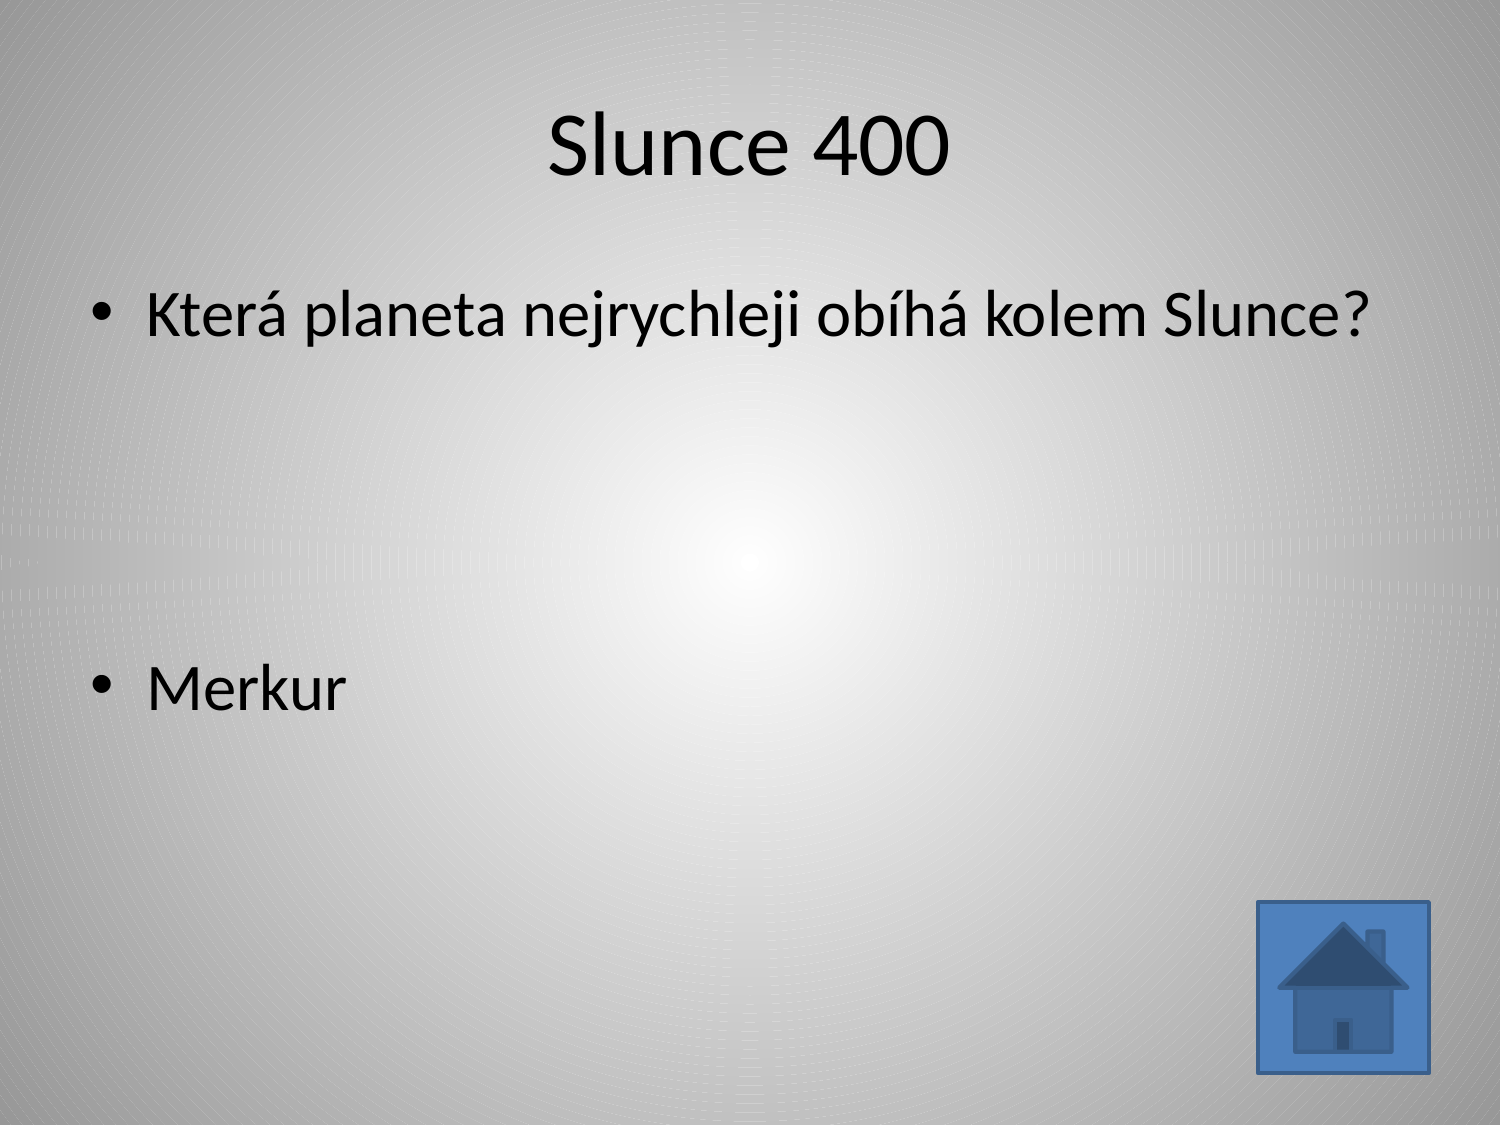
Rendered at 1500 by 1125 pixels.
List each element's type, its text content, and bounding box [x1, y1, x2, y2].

text_box [1256, 900, 1431, 1075]
title Slunce 400 [75, 45, 1425, 233]
list Která planeta nejrychleji obíhá kolem Slunce? Merkur [75, 262, 1425, 1005]
